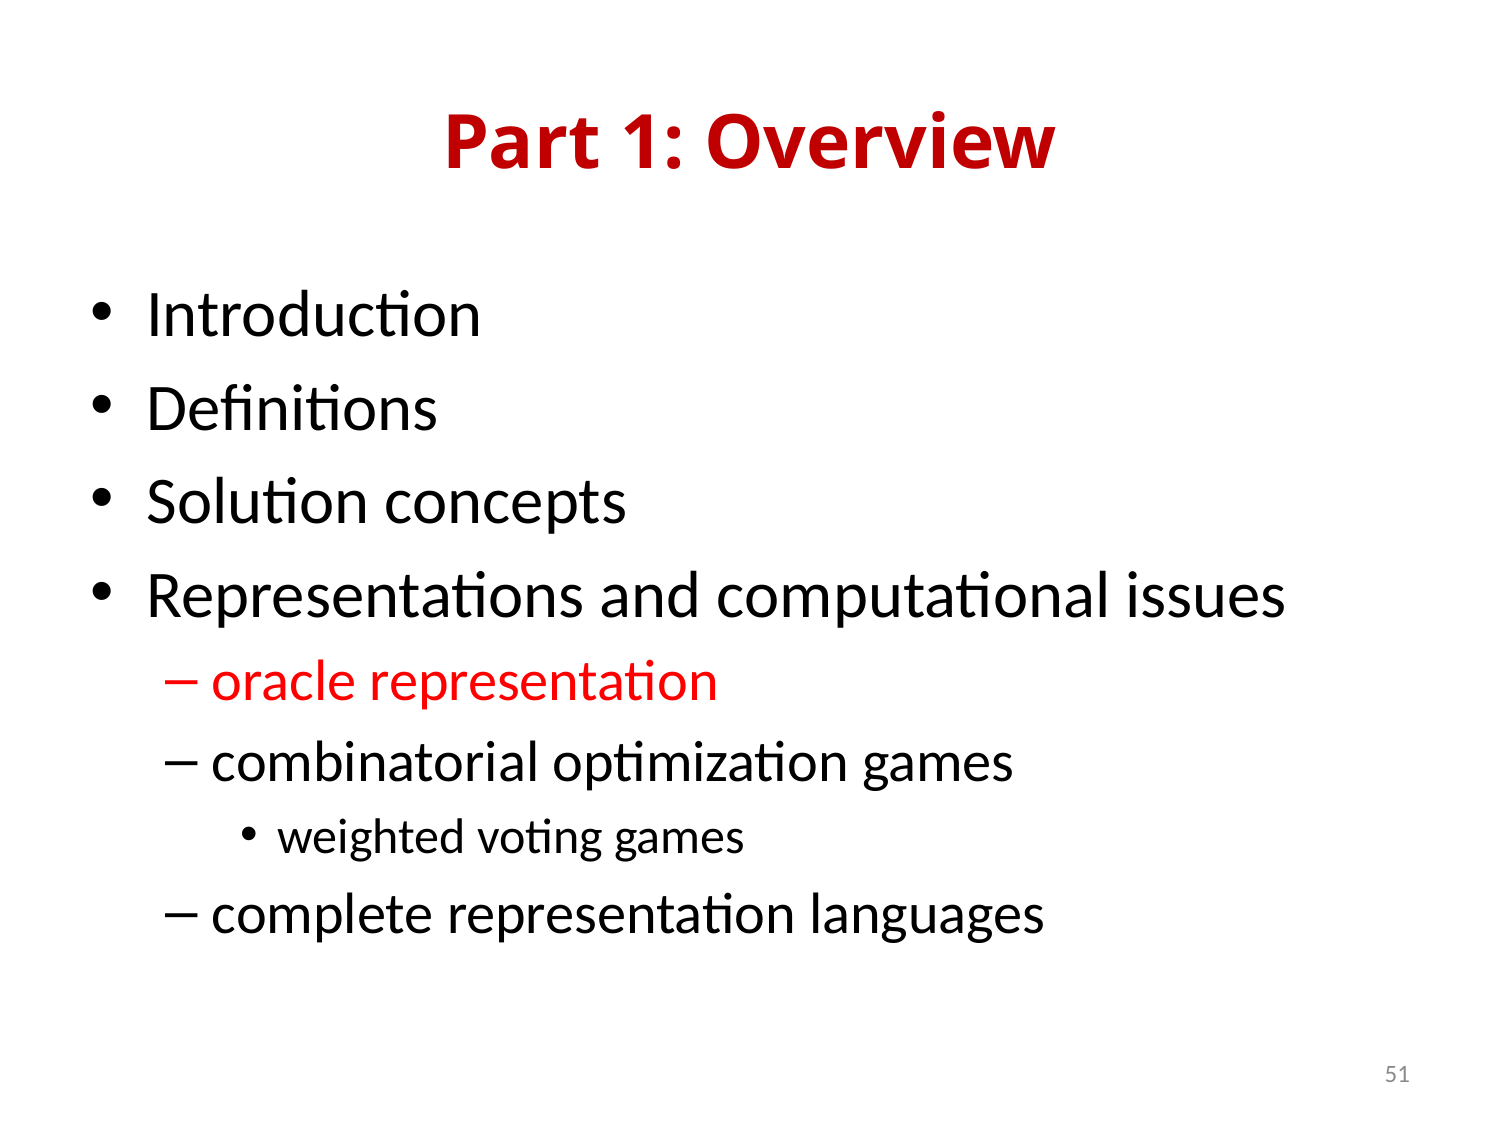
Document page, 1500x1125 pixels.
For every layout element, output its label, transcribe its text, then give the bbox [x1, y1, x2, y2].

slide_number 51 [1074, 1042, 1425, 1103]
list Introduction Definitions Solution concepts Representations and computational issues oracle representation combinatorial optimization games weighted voting games complete representation languages [75, 262, 1425, 1094]
title Part 1: Overview [75, 45, 1425, 233]
